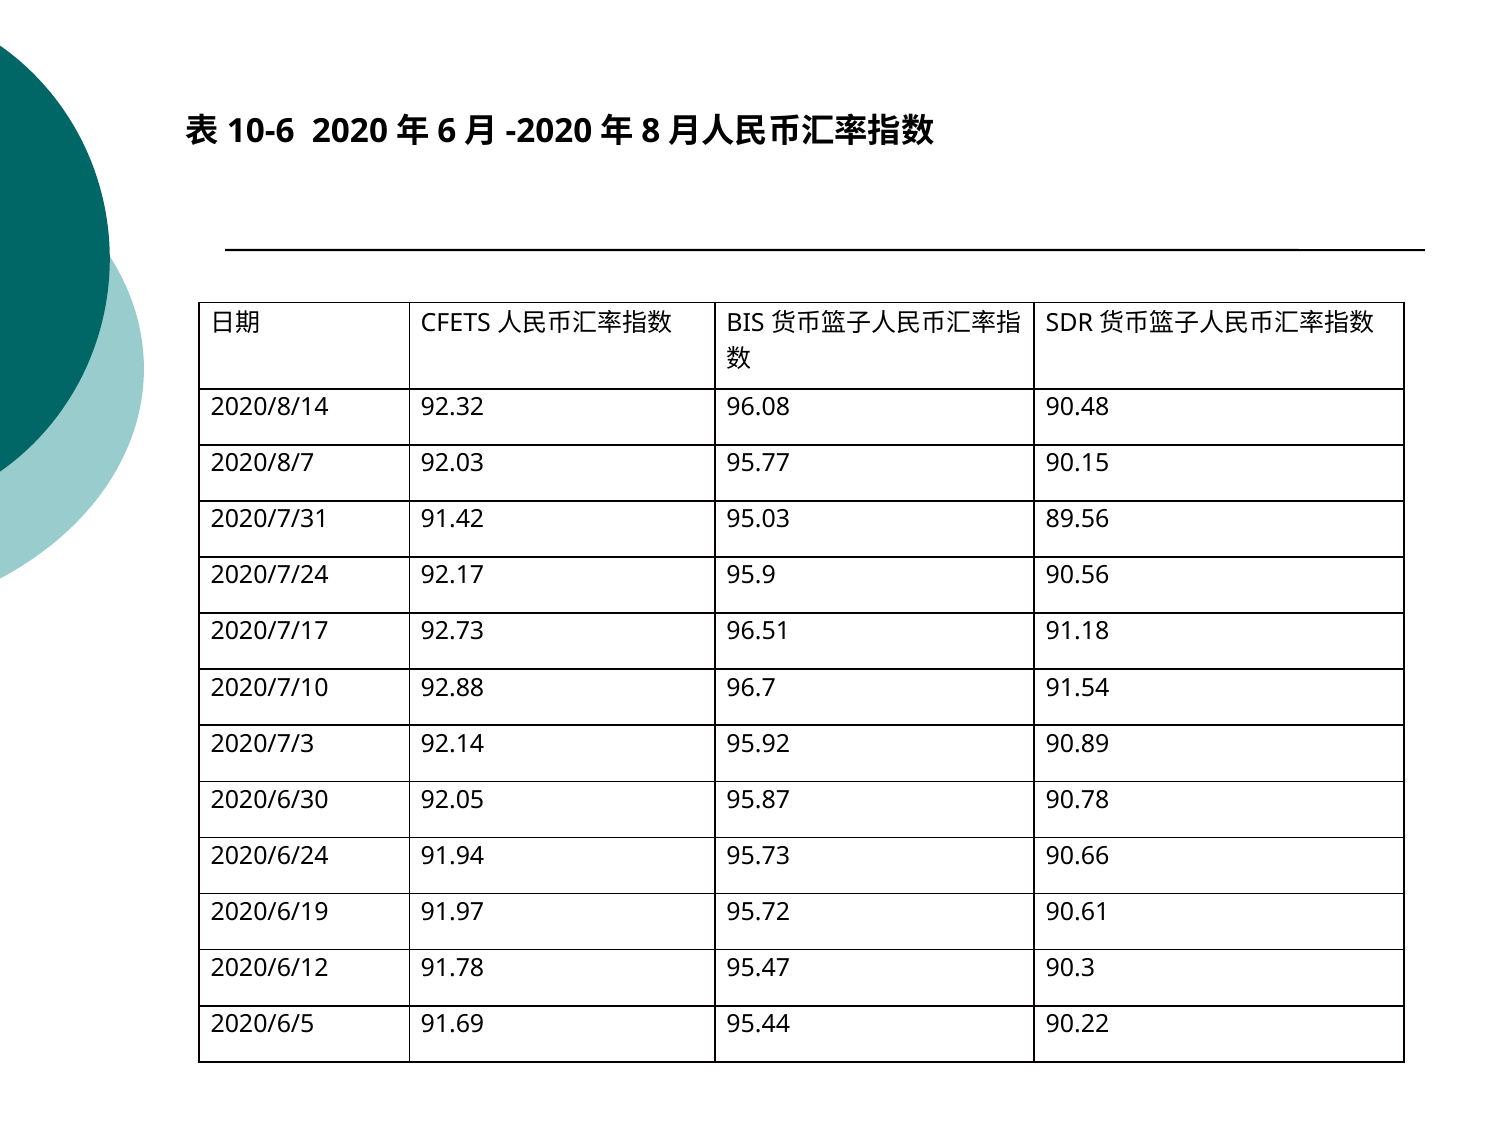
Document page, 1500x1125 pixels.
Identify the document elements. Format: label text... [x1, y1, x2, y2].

table_cell 95.87 [716, 782, 1033, 837]
table_cell 95.44 [716, 1007, 1033, 1061]
table_cell 90.3 [1035, 950, 1403, 1005]
table_cell 91.42 [410, 502, 714, 556]
table_cell 90.15 [1035, 446, 1403, 500]
table_cell 90.56 [1035, 558, 1403, 612]
table_cell 2020/6/24 [200, 838, 409, 893]
table_header 日期 [200, 303, 409, 388]
table_cell 90.66 [1035, 838, 1403, 893]
table_cell 2020/7/31 [200, 502, 409, 556]
table_cell 89.56 [1035, 502, 1403, 556]
table_cell 2020/7/17 [200, 614, 409, 668]
table_cell 95.47 [716, 950, 1033, 1005]
table_cell 2020/6/5 [200, 1007, 409, 1061]
table_cell 91.78 [410, 950, 714, 1005]
table_cell 91.54 [1035, 670, 1403, 724]
table_header SDR货币篮子人民币汇率指数 [1035, 303, 1403, 388]
table_cell 95.73 [716, 838, 1033, 893]
table_cell 91.97 [410, 894, 714, 949]
table_cell 92.14 [410, 726, 714, 781]
table_cell 90.61 [1035, 894, 1403, 949]
table_cell 2020/7/3 [200, 726, 409, 781]
table_cell 92.17 [410, 558, 714, 612]
table_cell 95.92 [716, 726, 1033, 781]
table_cell 92.32 [410, 390, 714, 444]
text_box 表10-6 2020年6月-2020年8月人民币汇率指数 [155, 101, 1476, 157]
table_cell 95.9 [716, 558, 1033, 612]
table_cell 91.18 [1035, 614, 1403, 668]
table_cell 96.7 [716, 670, 1033, 724]
table_cell 90.22 [1035, 1007, 1403, 1061]
table_cell 92.05 [410, 782, 714, 837]
table_cell 2020/7/10 [200, 670, 409, 724]
table_header BIS货币篮子人民币汇率指数 [716, 303, 1033, 388]
table_cell 95.77 [716, 446, 1033, 500]
table_cell 95.03 [716, 502, 1033, 556]
table_cell 2020/7/24 [200, 558, 409, 612]
table_cell 90.89 [1035, 726, 1403, 781]
table_cell 2020/6/30 [200, 782, 409, 837]
table_cell 2020/8/7 [200, 446, 409, 500]
table_cell 91.94 [410, 838, 714, 893]
table_cell 2020/6/12 [200, 950, 409, 1005]
table_cell 96.08 [716, 390, 1033, 444]
table_cell 90.78 [1035, 782, 1403, 837]
table_cell 91.69 [410, 1007, 714, 1061]
table_cell 96.51 [716, 614, 1033, 668]
table_cell 2020/8/14 [200, 390, 409, 444]
table_cell 92.88 [410, 670, 714, 724]
table_cell 95.72 [716, 894, 1033, 949]
table_cell 92.73 [410, 614, 714, 668]
table_cell 90.48 [1035, 390, 1403, 444]
table_cell 2020/6/19 [200, 894, 409, 949]
table_cell 92.03 [410, 446, 714, 500]
table_header CFETS人民币汇率指数 [410, 303, 714, 388]
